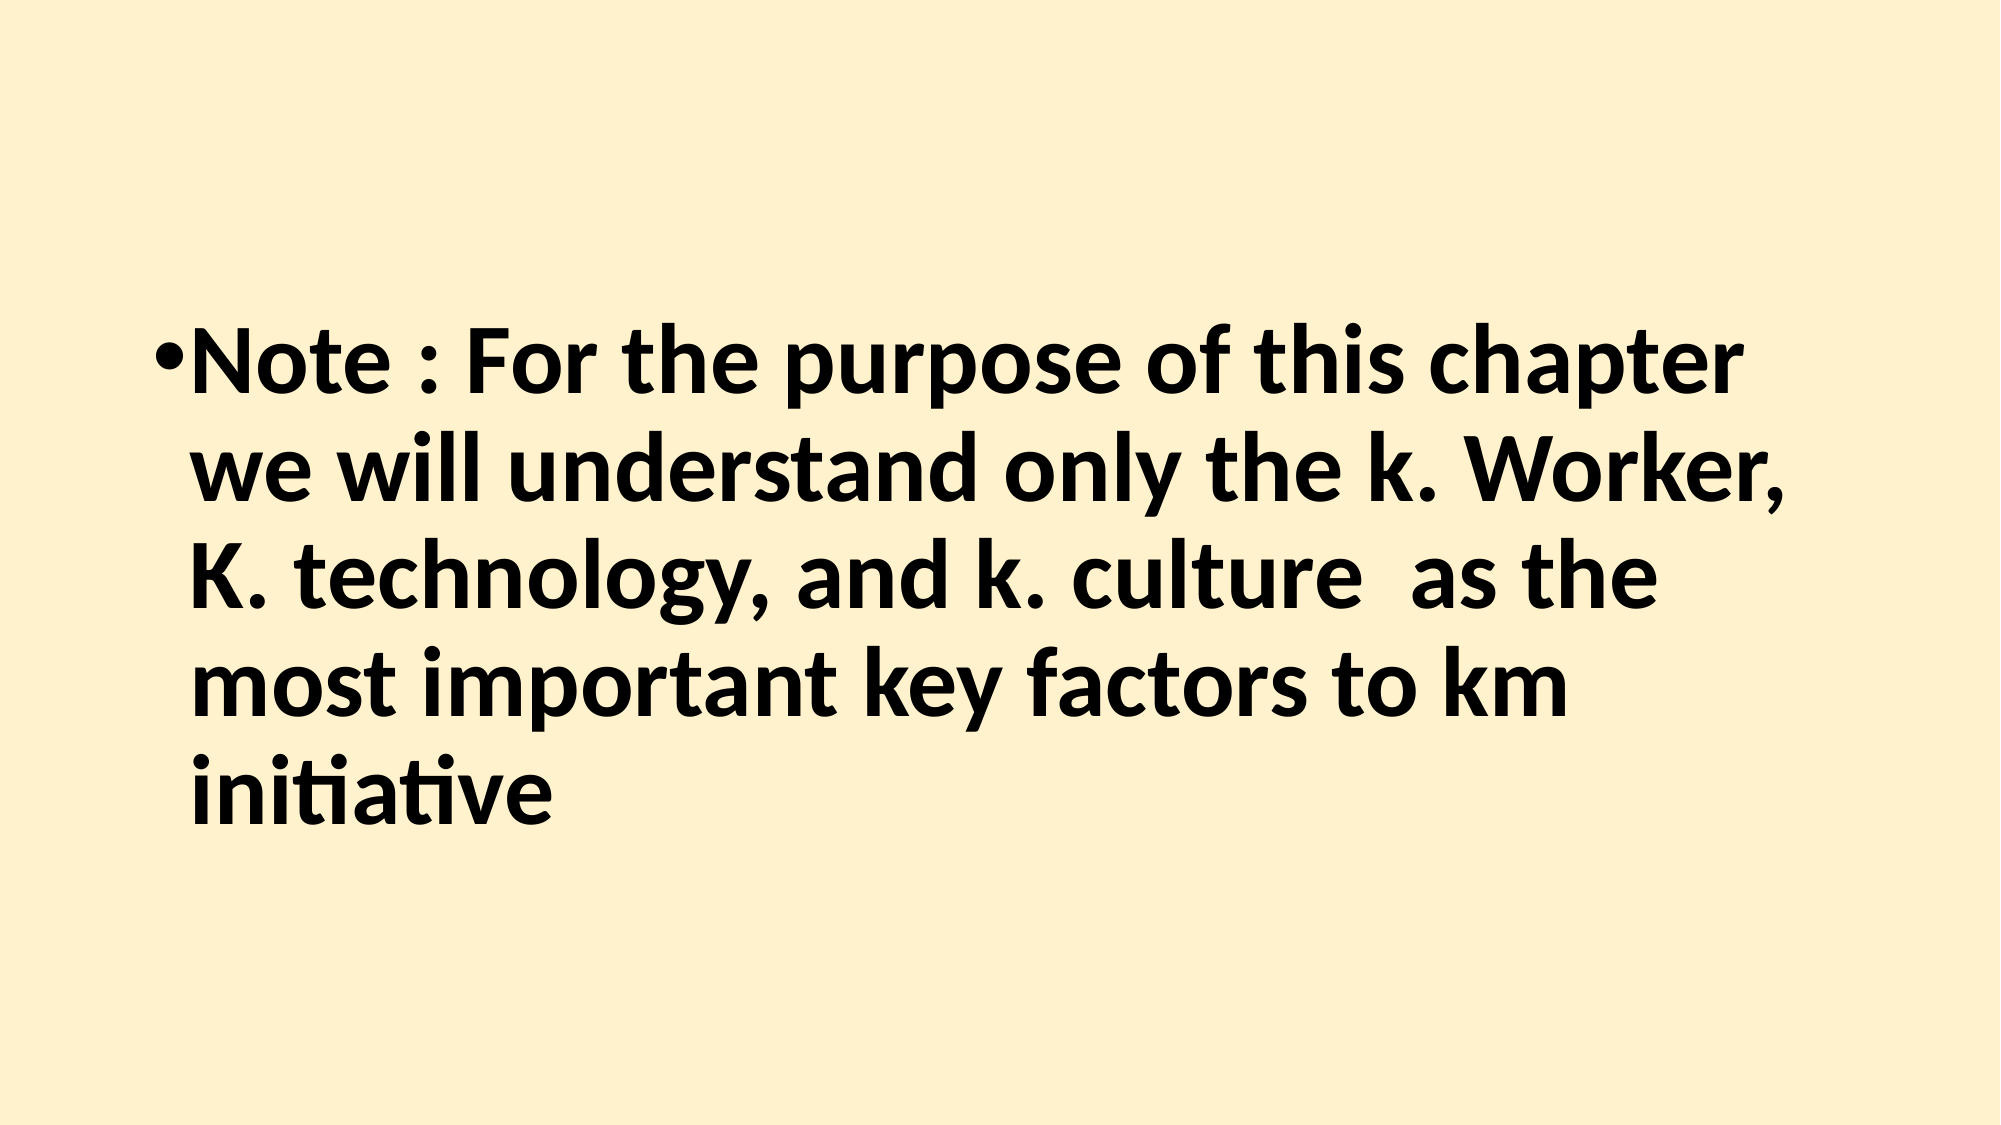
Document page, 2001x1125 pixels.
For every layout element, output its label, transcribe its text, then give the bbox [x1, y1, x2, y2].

list Note : For the purpose of this chapter we will understand only the k. Worker, K. technology, and k. culture as the most important key factors to km initiative [137, 299, 1863, 1014]
